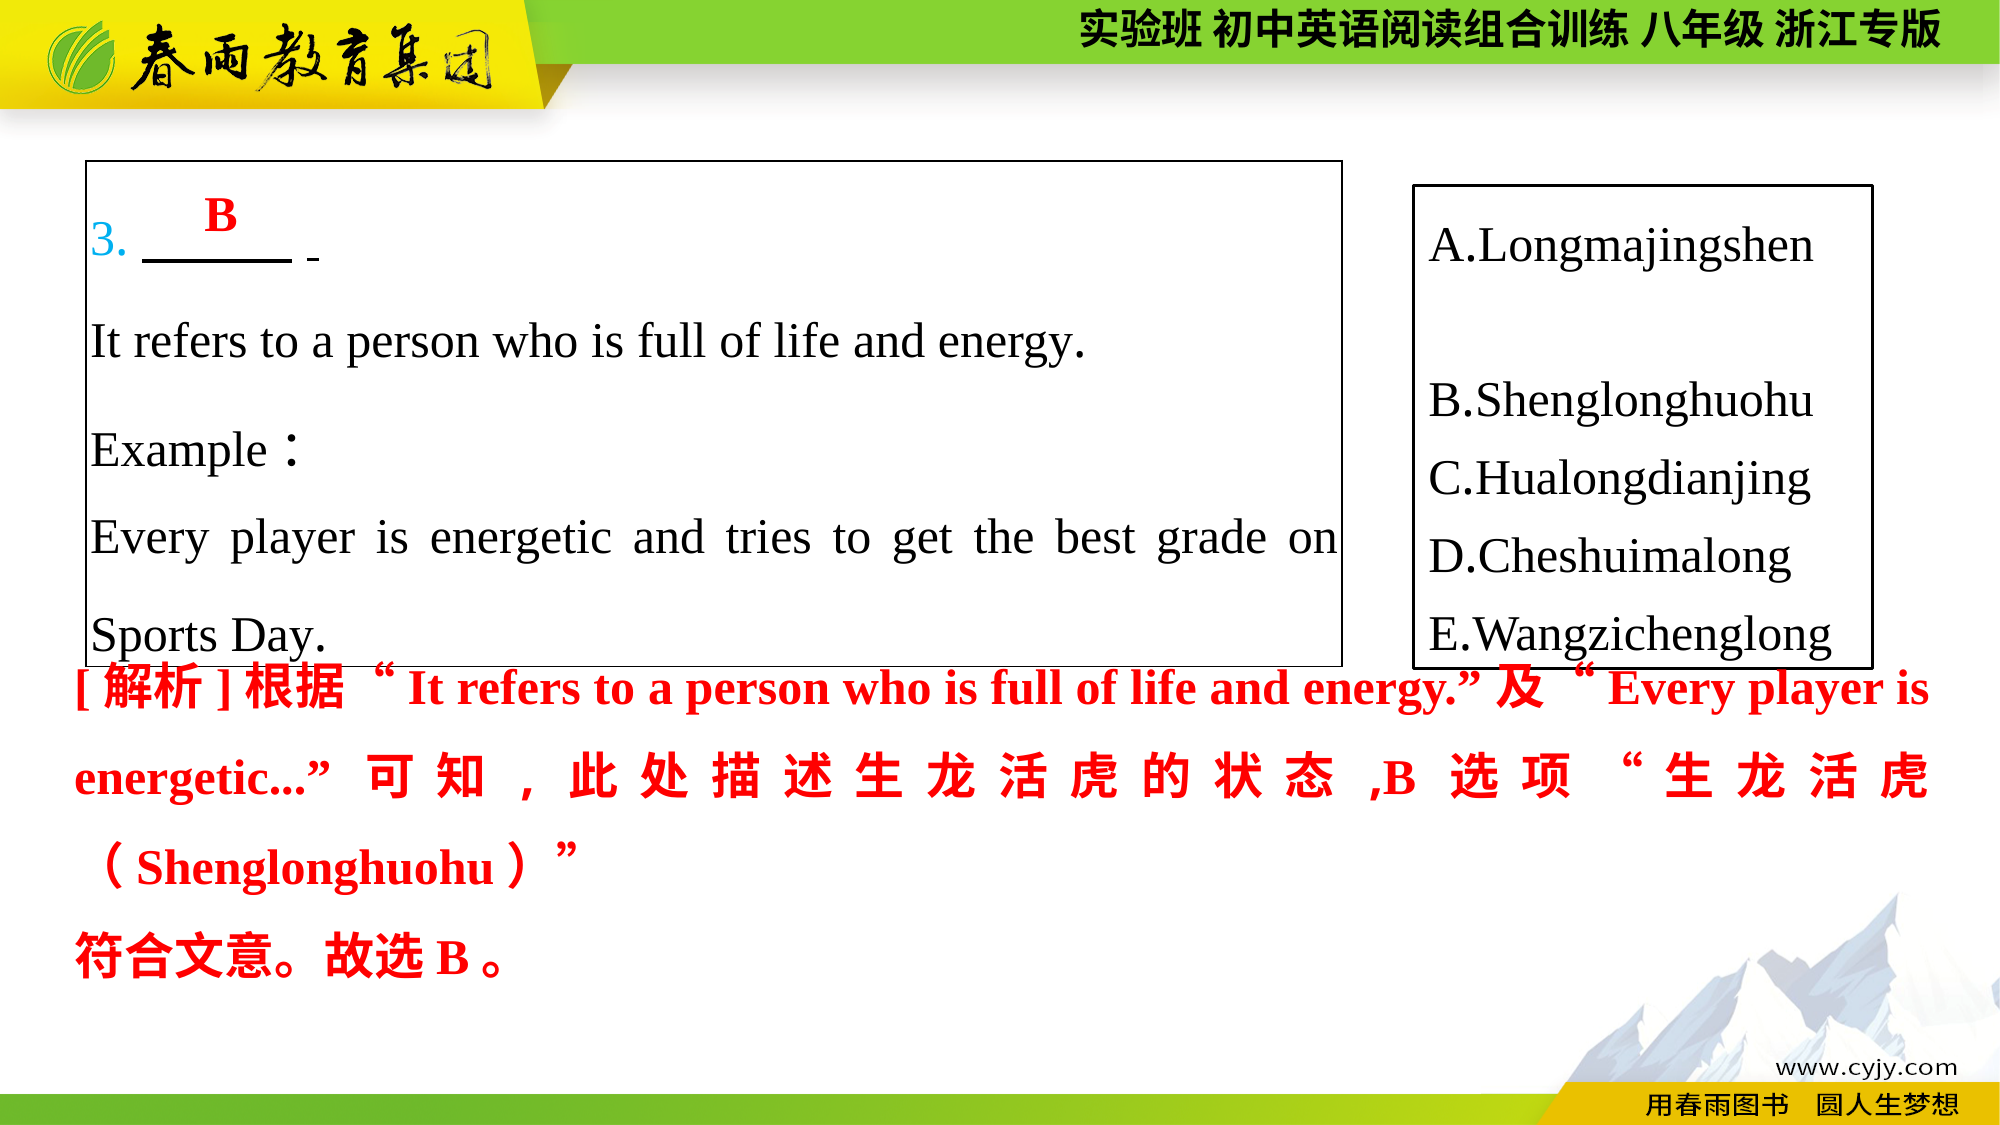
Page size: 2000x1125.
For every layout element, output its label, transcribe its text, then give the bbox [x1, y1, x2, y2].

table_header 3. . It refers to a person who is full of life and energy. Example： Every player is energetic and tries to get the best grade on Sports Day. [87, 162, 1341, 616]
text_box A.Longmajingshen B.Shenglonghuohu C.Hualongdianjing D.Cheshuimalong E.Wangzichenglong [1413, 185, 1873, 616]
text_box B [189, 174, 253, 250]
list [解析]根据“It refers to a person who is full of life and energy.”及“Every player is energetic...”可知,此处描述生龙活虎的状态,B选项“生龙活虎（Shenglonghuohu）” 符合文意。故选B。 [59, 616, 1945, 905]
picture [0, 0, 2000, 1125]
